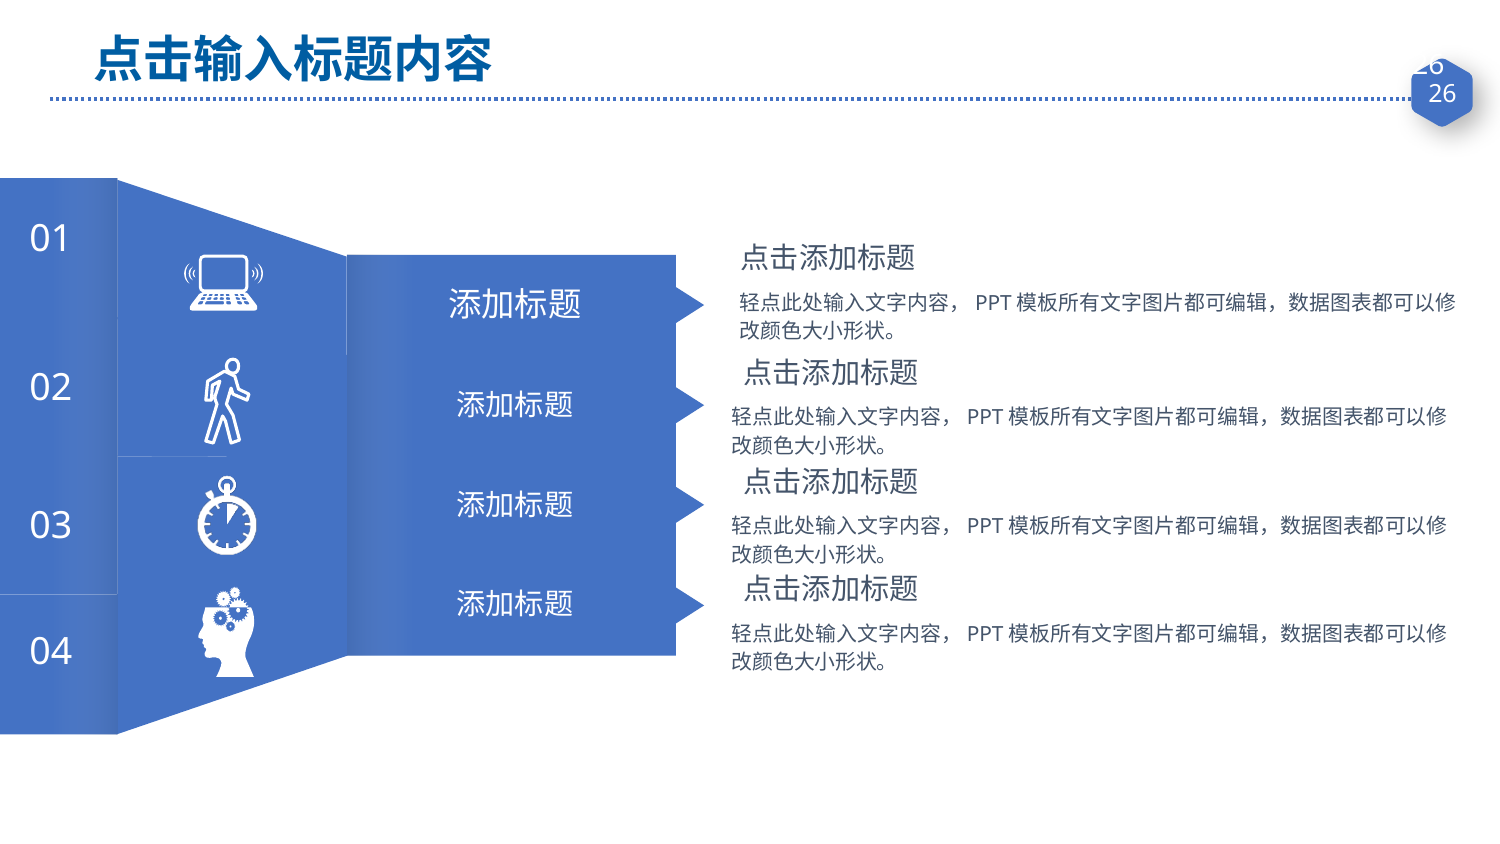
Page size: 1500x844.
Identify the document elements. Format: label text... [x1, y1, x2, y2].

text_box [724, 232, 1471, 352]
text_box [716, 455, 1463, 563]
text_box 点击输入标题内容 [82, 21, 620, 93]
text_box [716, 563, 1463, 683]
slide_number 26 [1394, 38, 1463, 97]
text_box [0, 177, 705, 735]
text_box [716, 346, 1463, 455]
